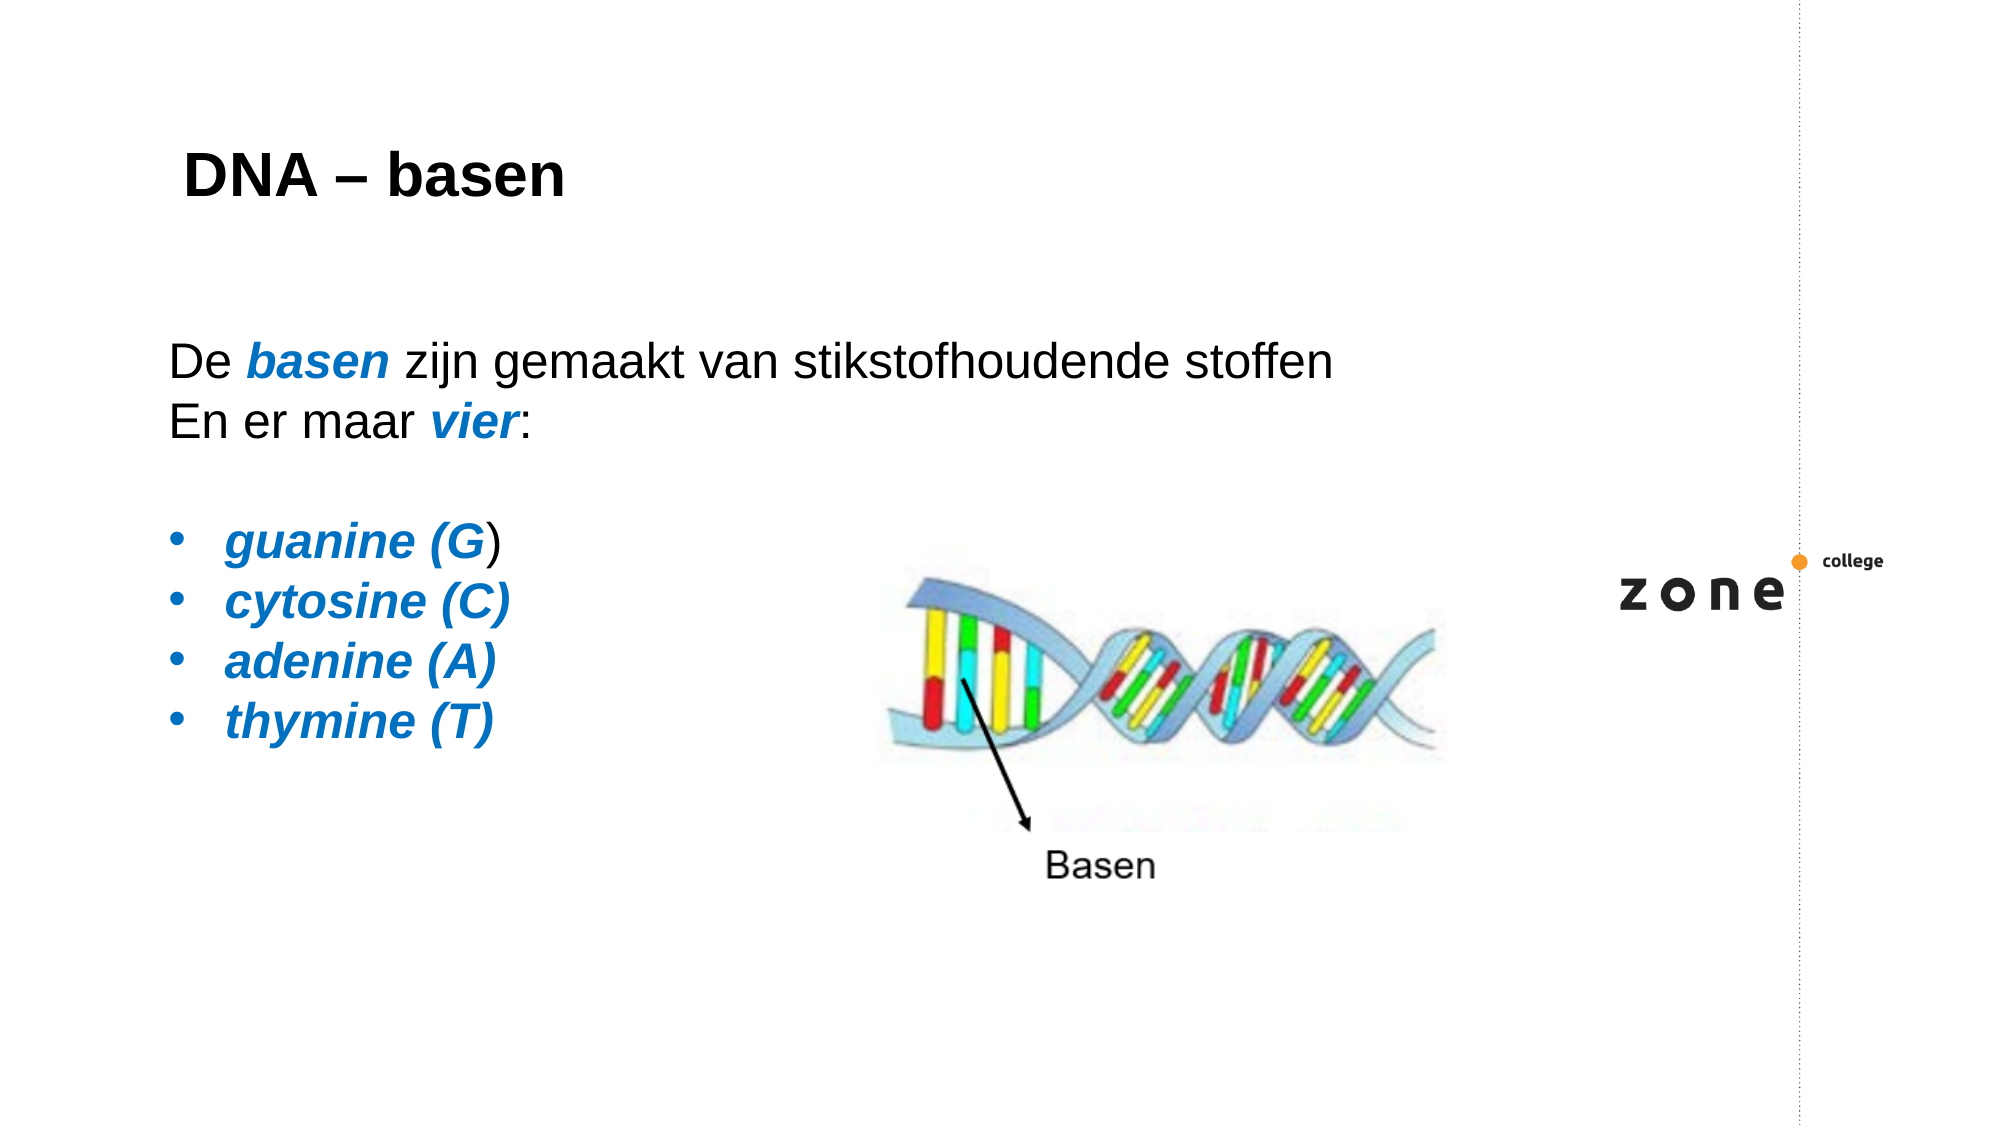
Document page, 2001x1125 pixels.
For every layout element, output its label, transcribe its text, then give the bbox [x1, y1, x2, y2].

picture [1596, 0, 2001, 1125]
text_box DNA – basen [169, 126, 1112, 217]
picture [818, 503, 1479, 932]
text_box De basen zijn gemaakt van stikstofhoudende stoffen En er maar vier: guanine (G) cytosine (C) adenine (A) thymine (T) [153, 321, 1760, 876]
